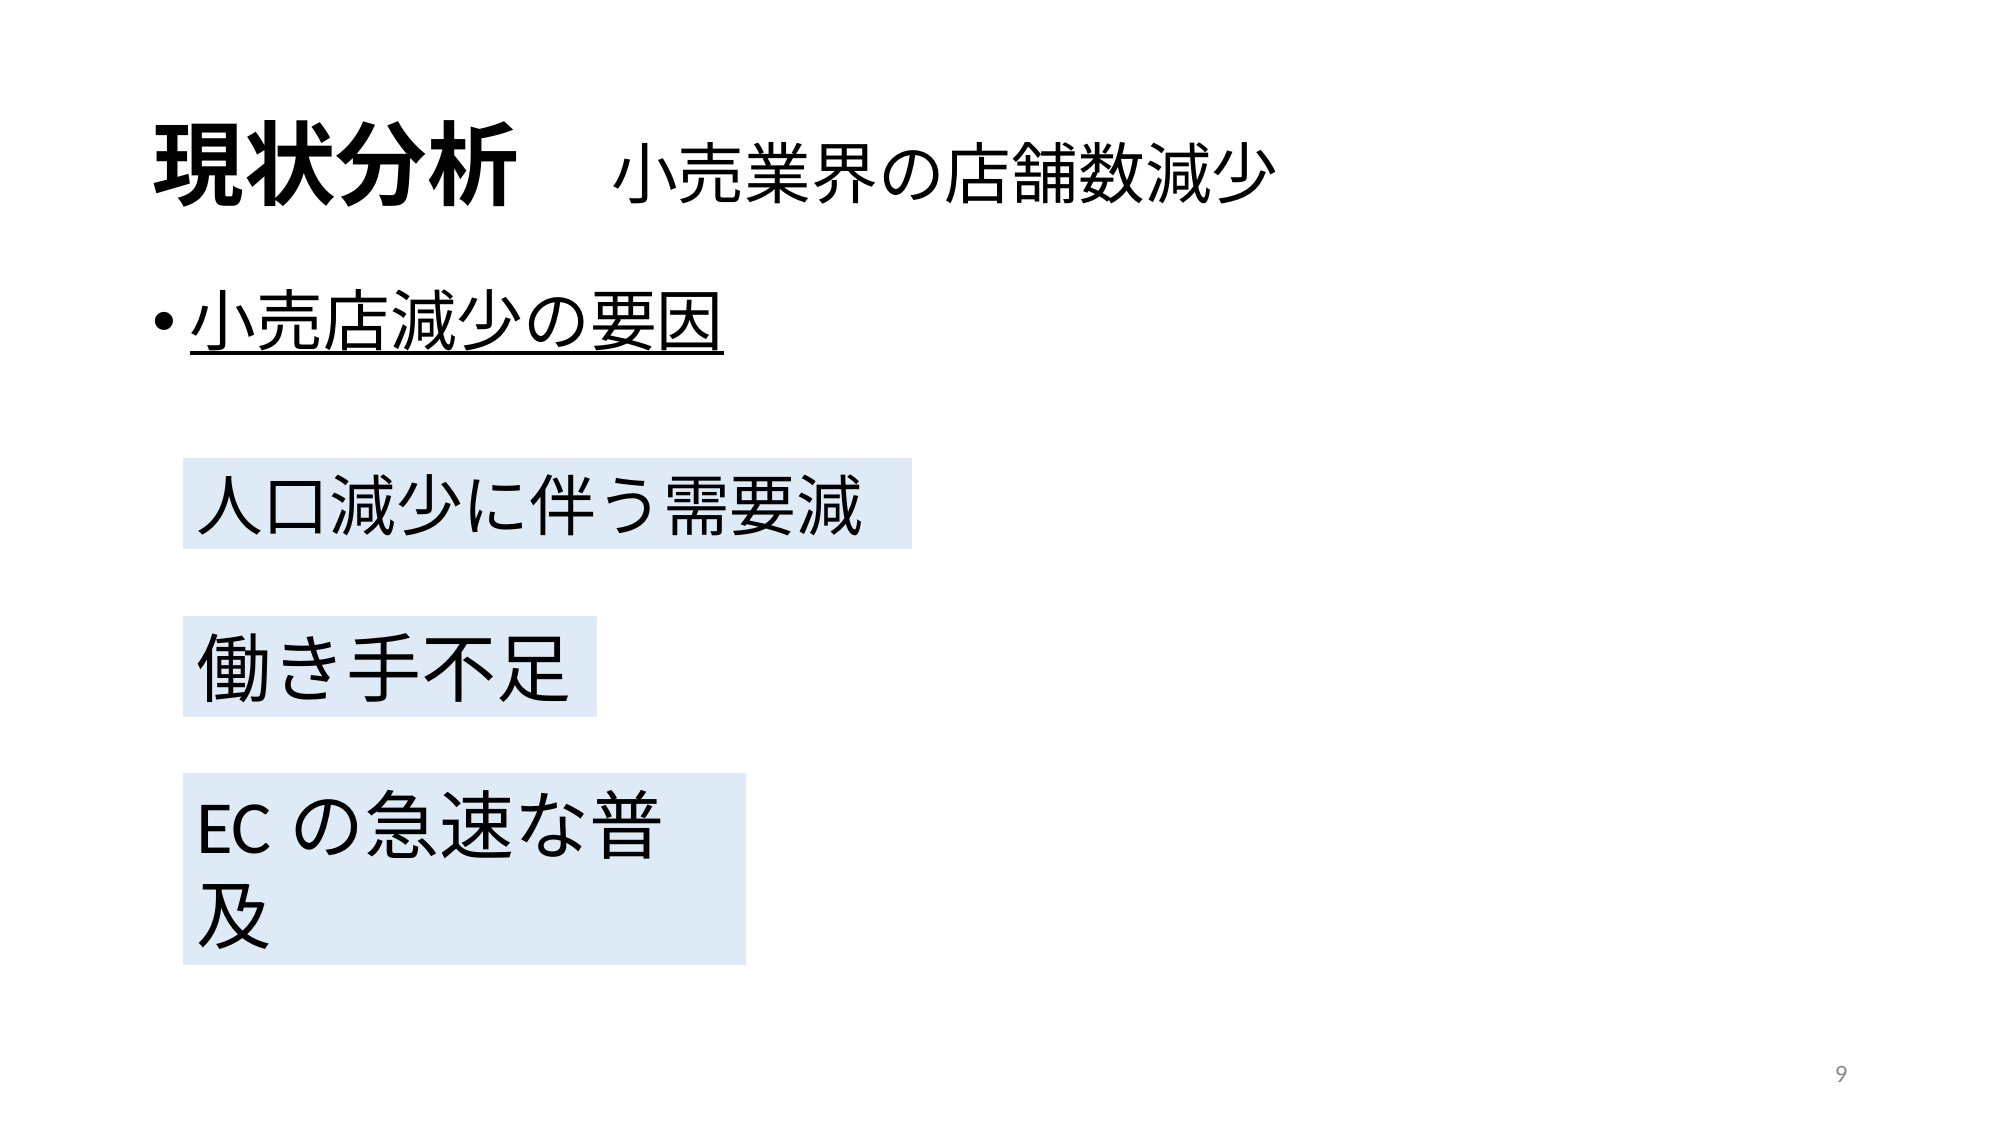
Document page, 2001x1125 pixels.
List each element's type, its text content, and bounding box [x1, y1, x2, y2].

title 現状分析 小売業界の店舗数減少 [137, 59, 1863, 278]
text_box 働き手不足 [180, 612, 600, 720]
slide_number 9 [1412, 1042, 1863, 1103]
text_box ECの急速な普及 [180, 770, 749, 968]
text_box 人口減少に伴う需要減 [180, 455, 915, 552]
list 小売店減少の要因 [137, 280, 1863, 995]
